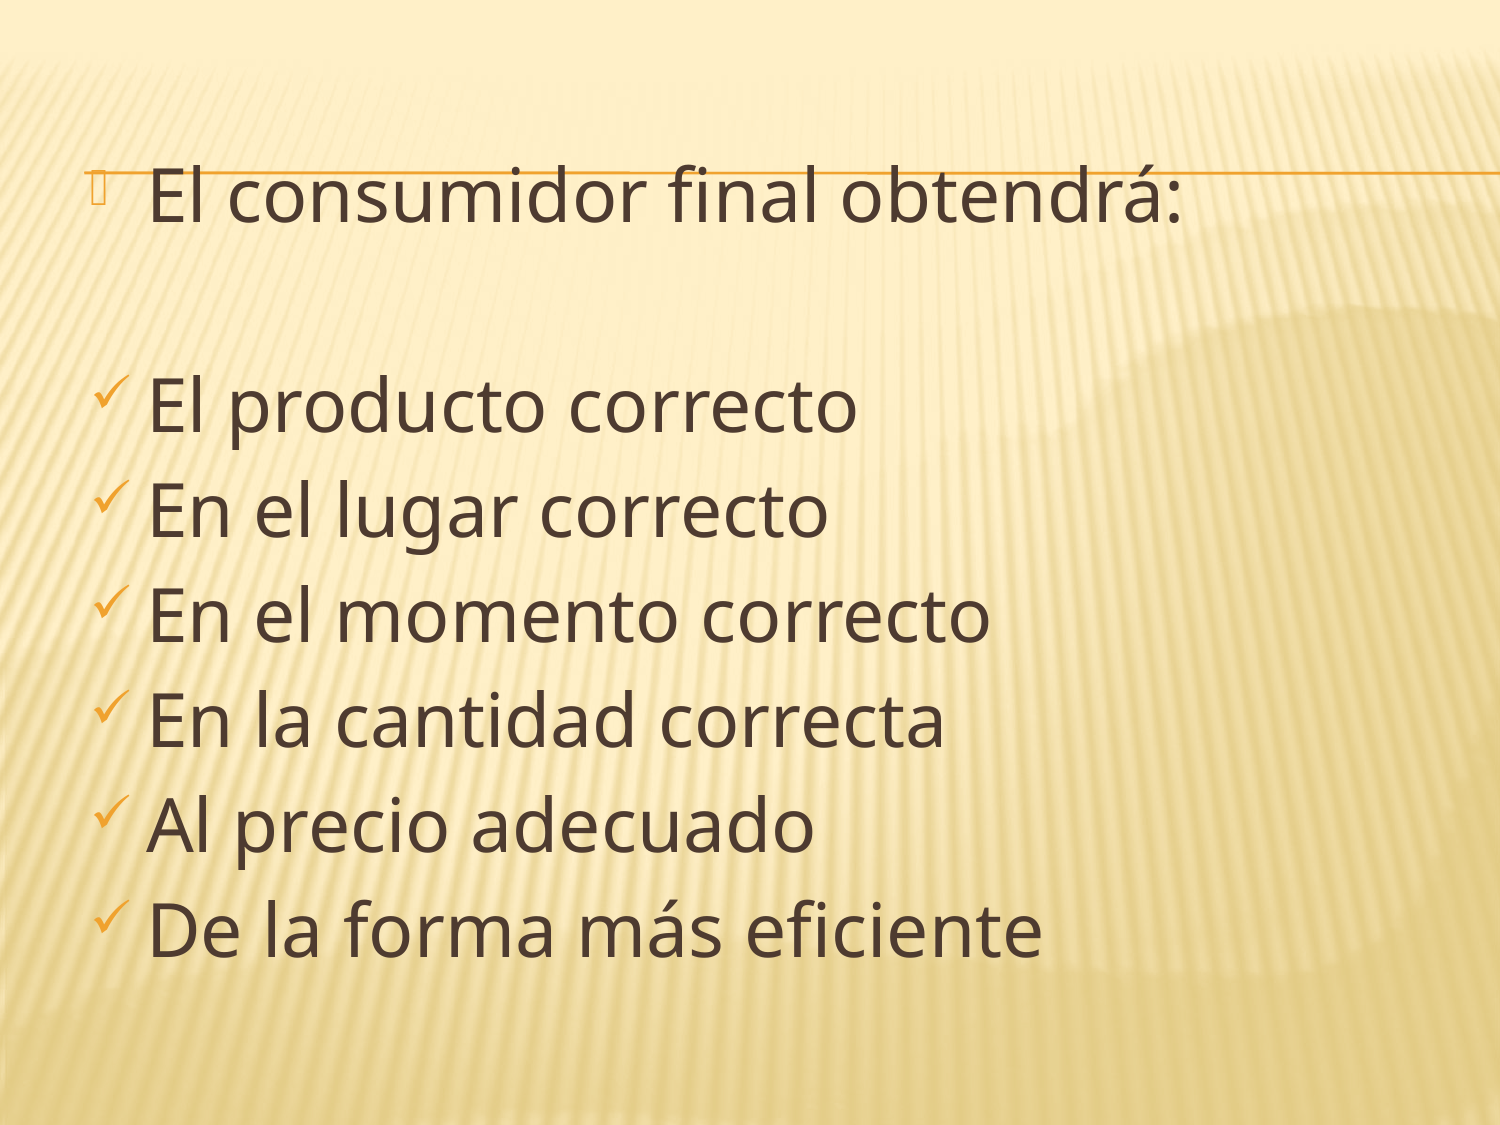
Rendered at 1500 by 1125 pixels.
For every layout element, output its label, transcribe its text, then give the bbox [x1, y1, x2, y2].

list El consumidor final obtendrá: El producto correcto En el lugar correcto En el momento correcto En la cantidad correcta Al precio adecuado De la forma más eficiente [75, 140, 1425, 1005]
